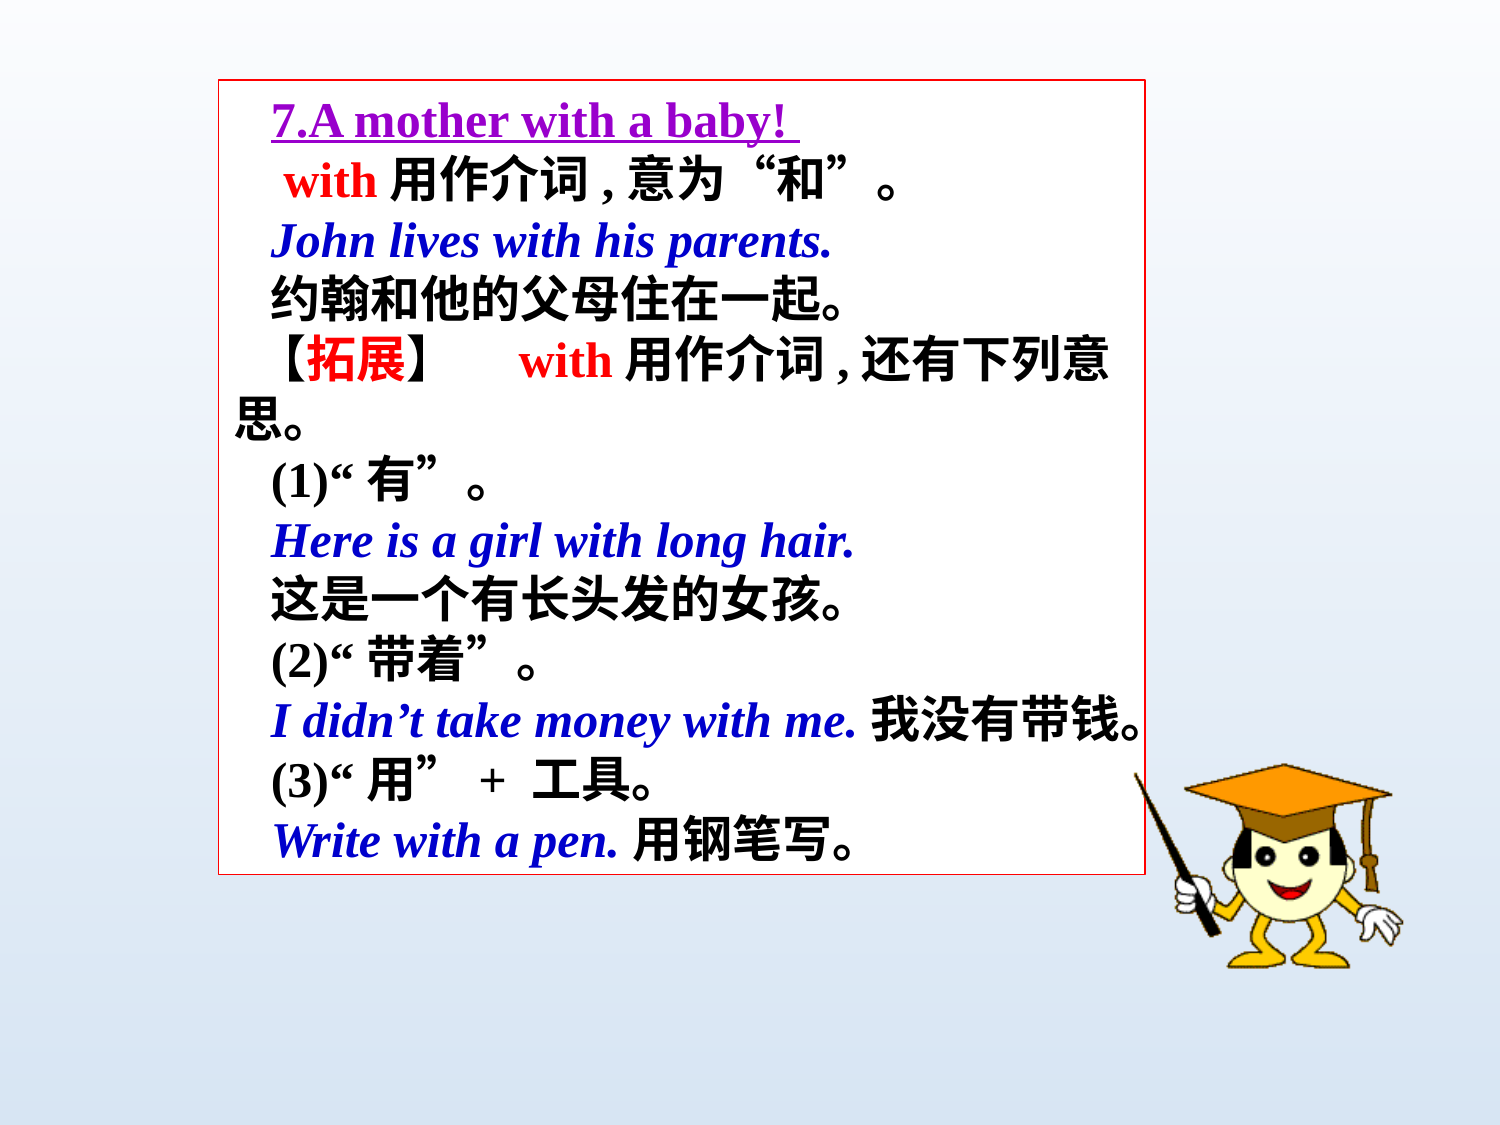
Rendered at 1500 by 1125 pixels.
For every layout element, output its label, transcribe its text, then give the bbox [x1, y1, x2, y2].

text_box 7.A mother with a baby! with用作介词,意为“和”。 John lives with his parents. 约翰和他的父母住在一起。 【拓展】 with用作介词,还有下列意思。 (1)“有”。 Here is a girl with long hair. 这是一个有长头发的女孩。 (2)“带着”。 I didn’t take money with me.我没有带钱。 (3)“用”+ 工具。 Write with a pen.用钢笔写。 [218, 79, 1145, 875]
picture [1113, 748, 1427, 984]
